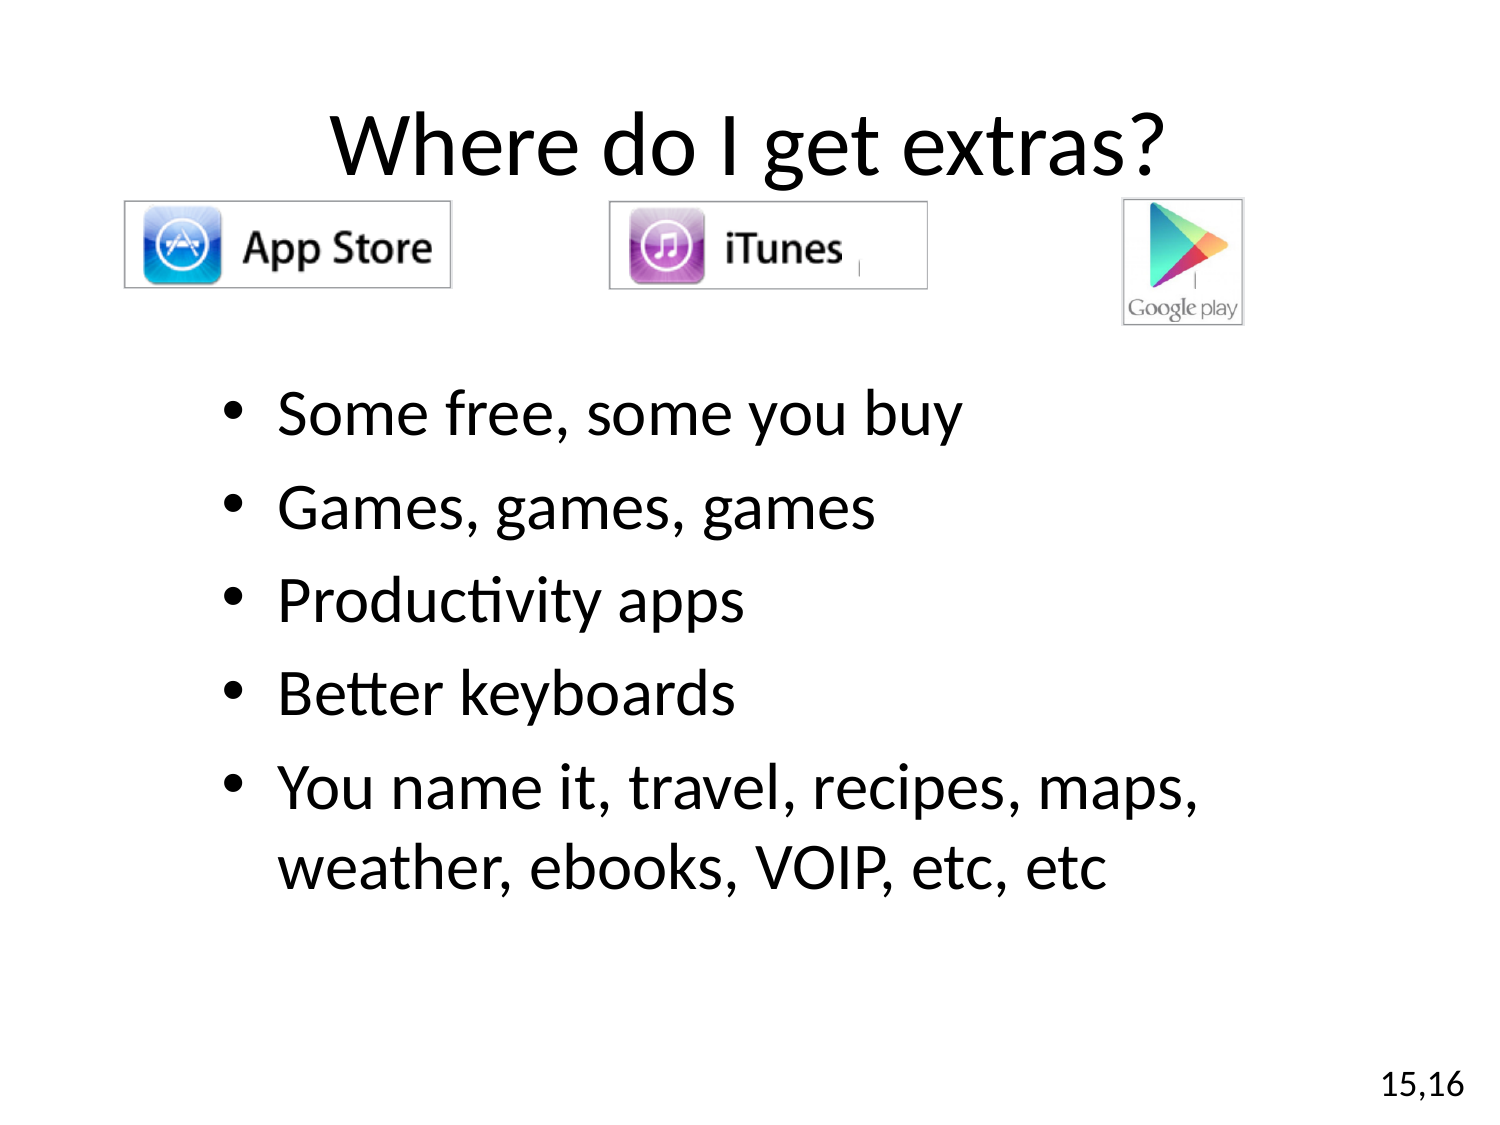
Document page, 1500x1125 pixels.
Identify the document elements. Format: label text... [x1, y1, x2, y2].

picture [123, 200, 454, 289]
title Where do I get extras? [75, 45, 1425, 233]
picture [1121, 197, 1246, 326]
picture [608, 200, 928, 291]
list Some free, some you buy Games, games, games Productivity apps Better keyboards You name it, travel, recipes, maps, weather, ebooks, VOIP, etc, etc [206, 361, 1425, 1005]
text_box 15,16 [1364, 1051, 1480, 1112]
